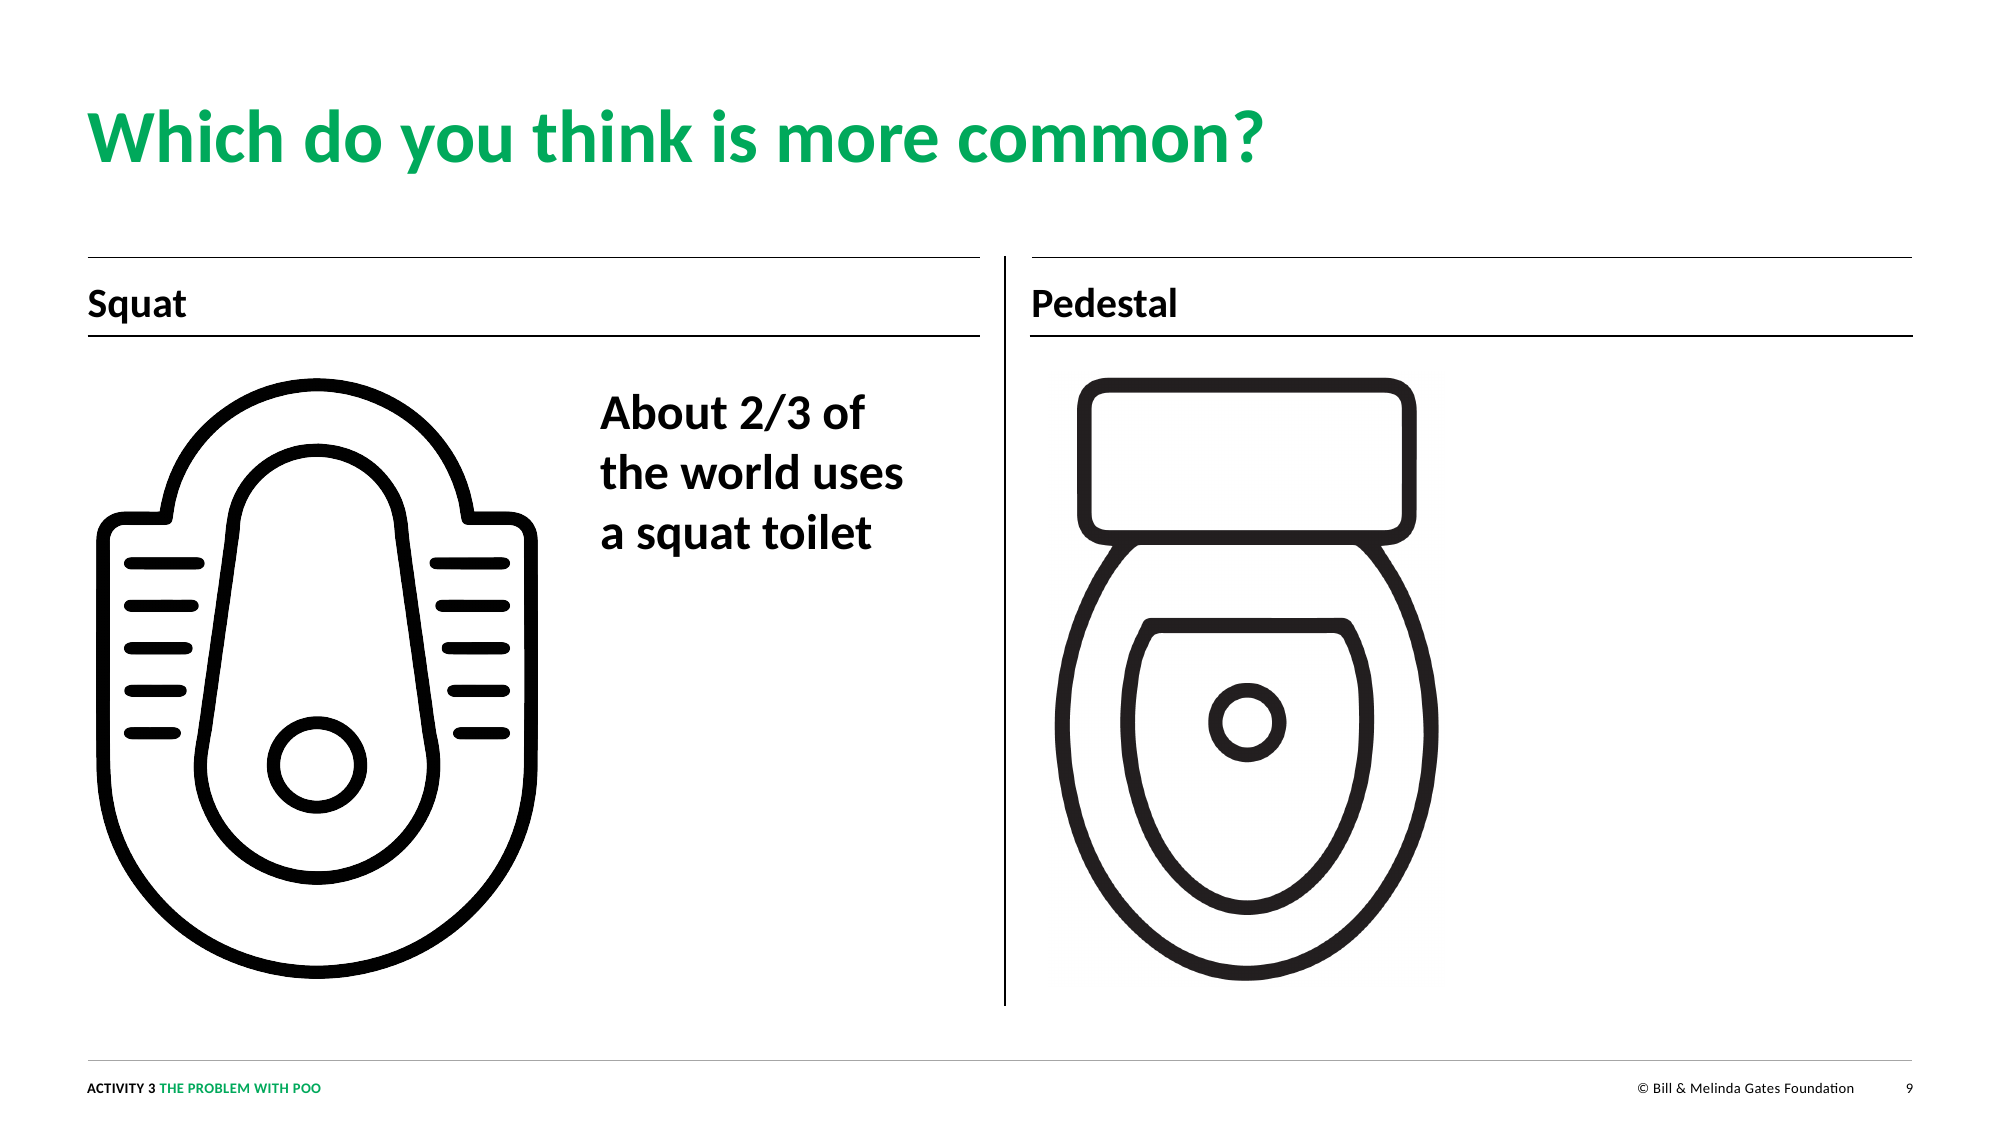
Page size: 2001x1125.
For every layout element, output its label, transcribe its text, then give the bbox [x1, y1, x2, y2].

list Squat [87, 269, 980, 315]
slide_number 9 [1871, 1078, 1913, 1097]
list Pedestal [1031, 269, 1912, 315]
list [1048, 371, 1445, 988]
picture [96, 378, 538, 979]
footer ACTIVITY 3 THE PROBLEM WITH POO [86, 1079, 763, 1097]
title Which do you think is more common? [87, 87, 1913, 148]
list About 2/3 of the world uses a squat toilet [600, 379, 938, 587]
